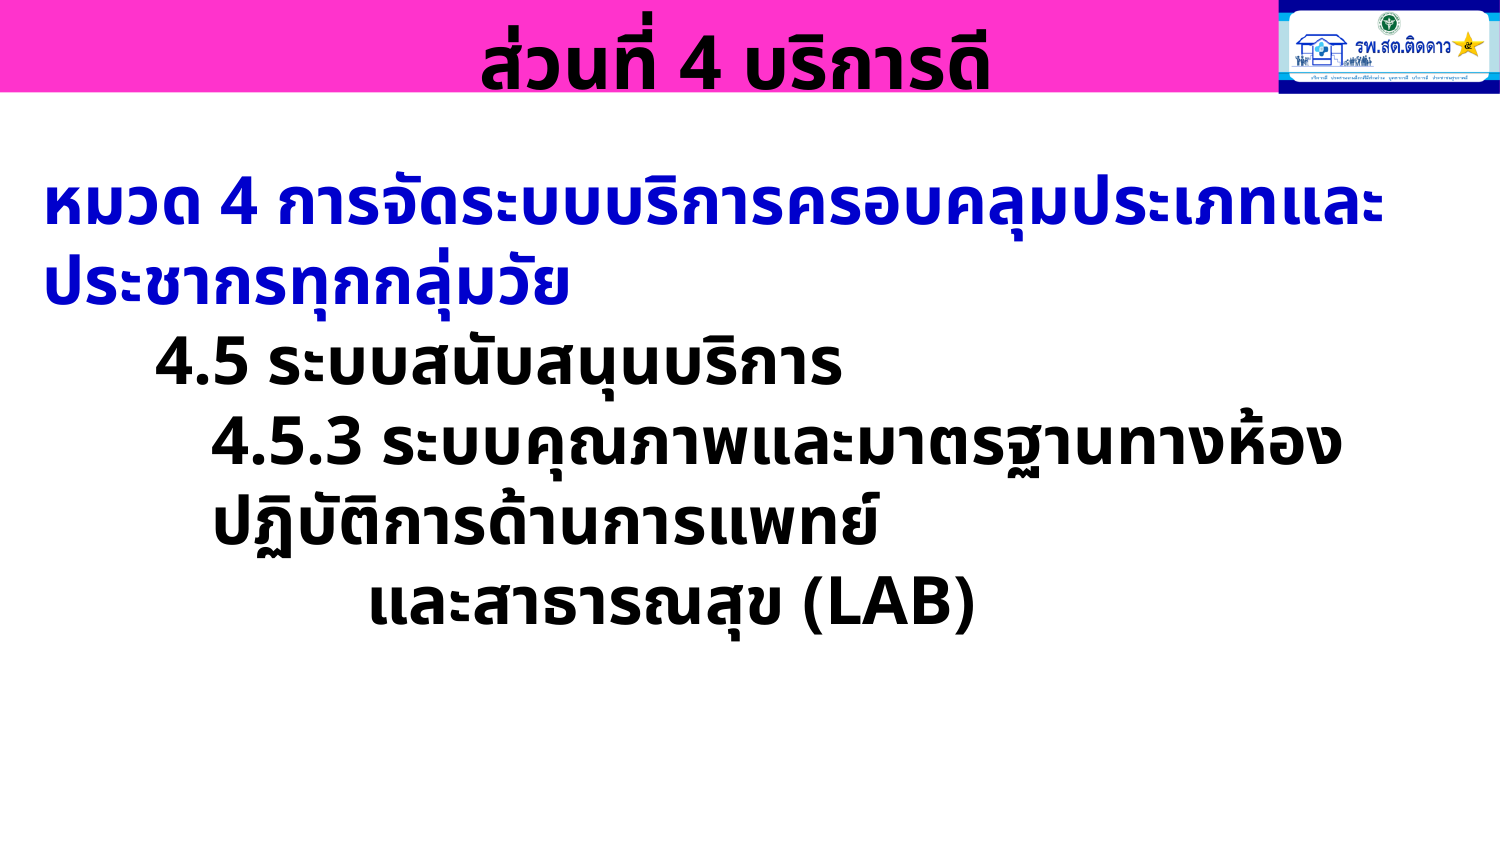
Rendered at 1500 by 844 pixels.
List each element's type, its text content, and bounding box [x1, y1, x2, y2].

text_box หมวด 4 การจัดระบบบริการครอบคลุมประเภทและประชากรทุกกลุ่มวัย 4.5 ระบบสนับสนุนบริการ 4.5.3 ระบบคุณภาพและมาตรฐานทางห้องปฏิบัติการด้านการแพทย์ และสาธารณสุข (LAB) [31, 152, 1469, 644]
text_box ส่วนที่ 4 บริการดี [195, 9, 1279, 111]
text_box [0, 0, 1276, 93]
picture [1278, 0, 1500, 94]
